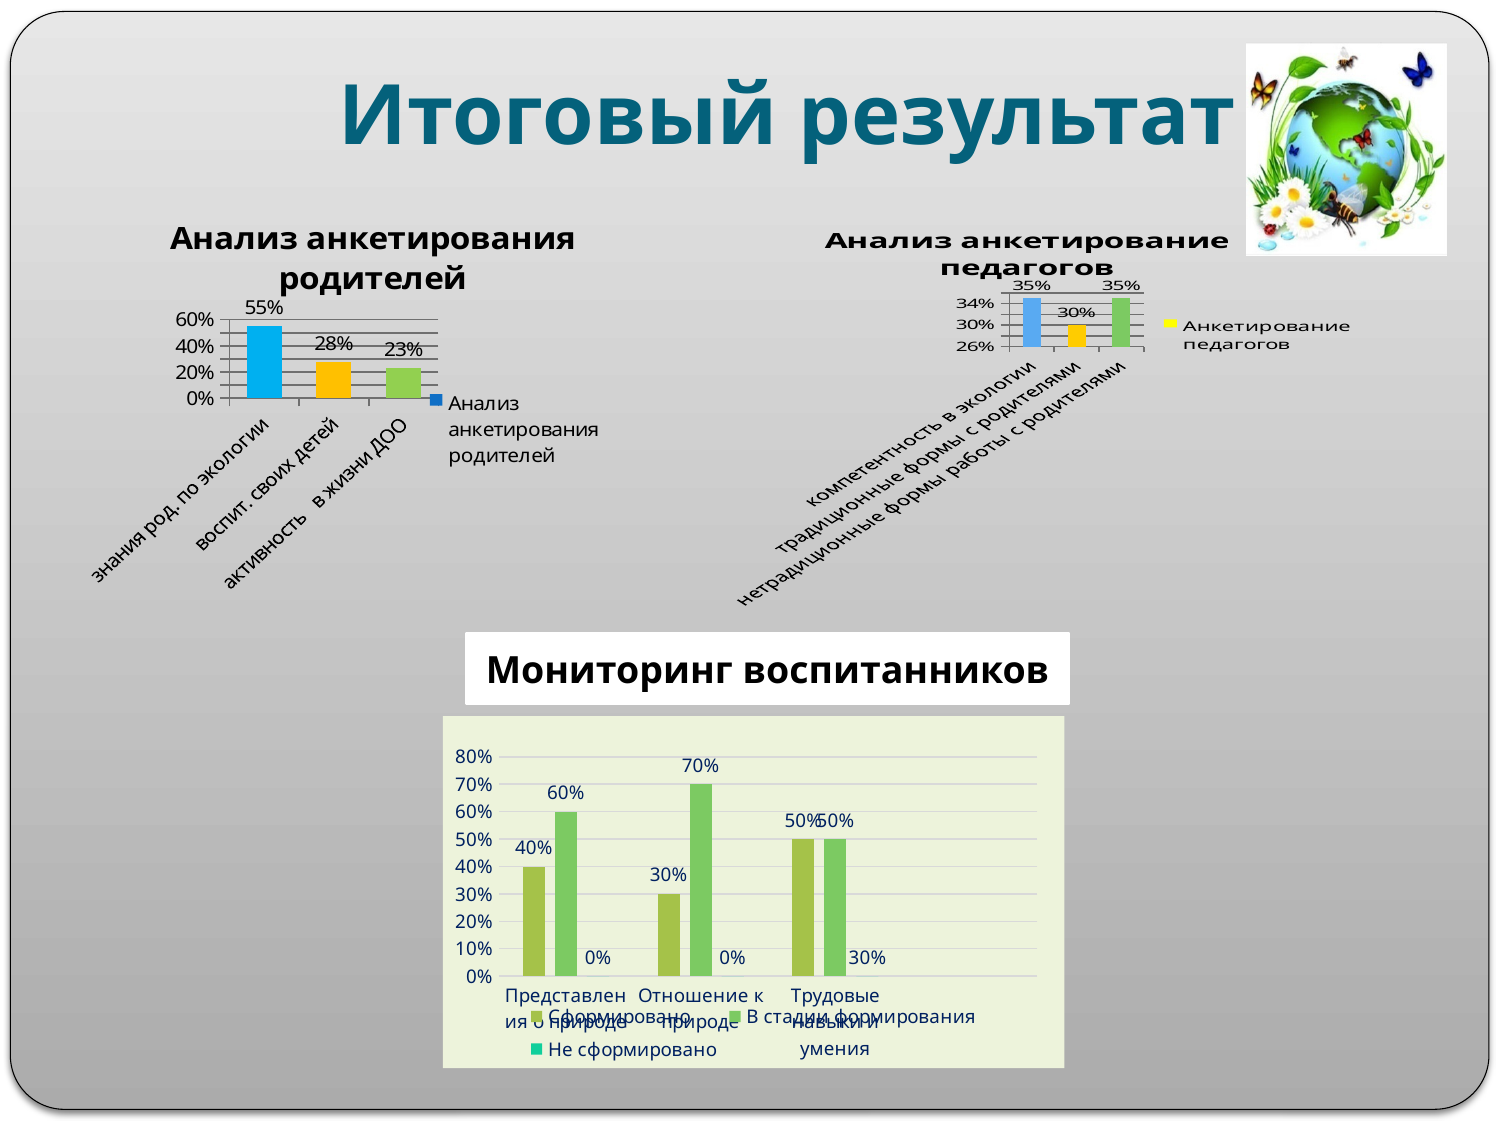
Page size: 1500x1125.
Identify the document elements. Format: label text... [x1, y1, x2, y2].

picture [1245, 42, 1448, 256]
text_box Мониторинг воспитанников [465, 632, 1070, 705]
chart [442, 715, 1065, 1069]
chart [70, 198, 645, 595]
title Итоговый результат [149, 0, 1426, 177]
chart [726, 210, 1372, 610]
